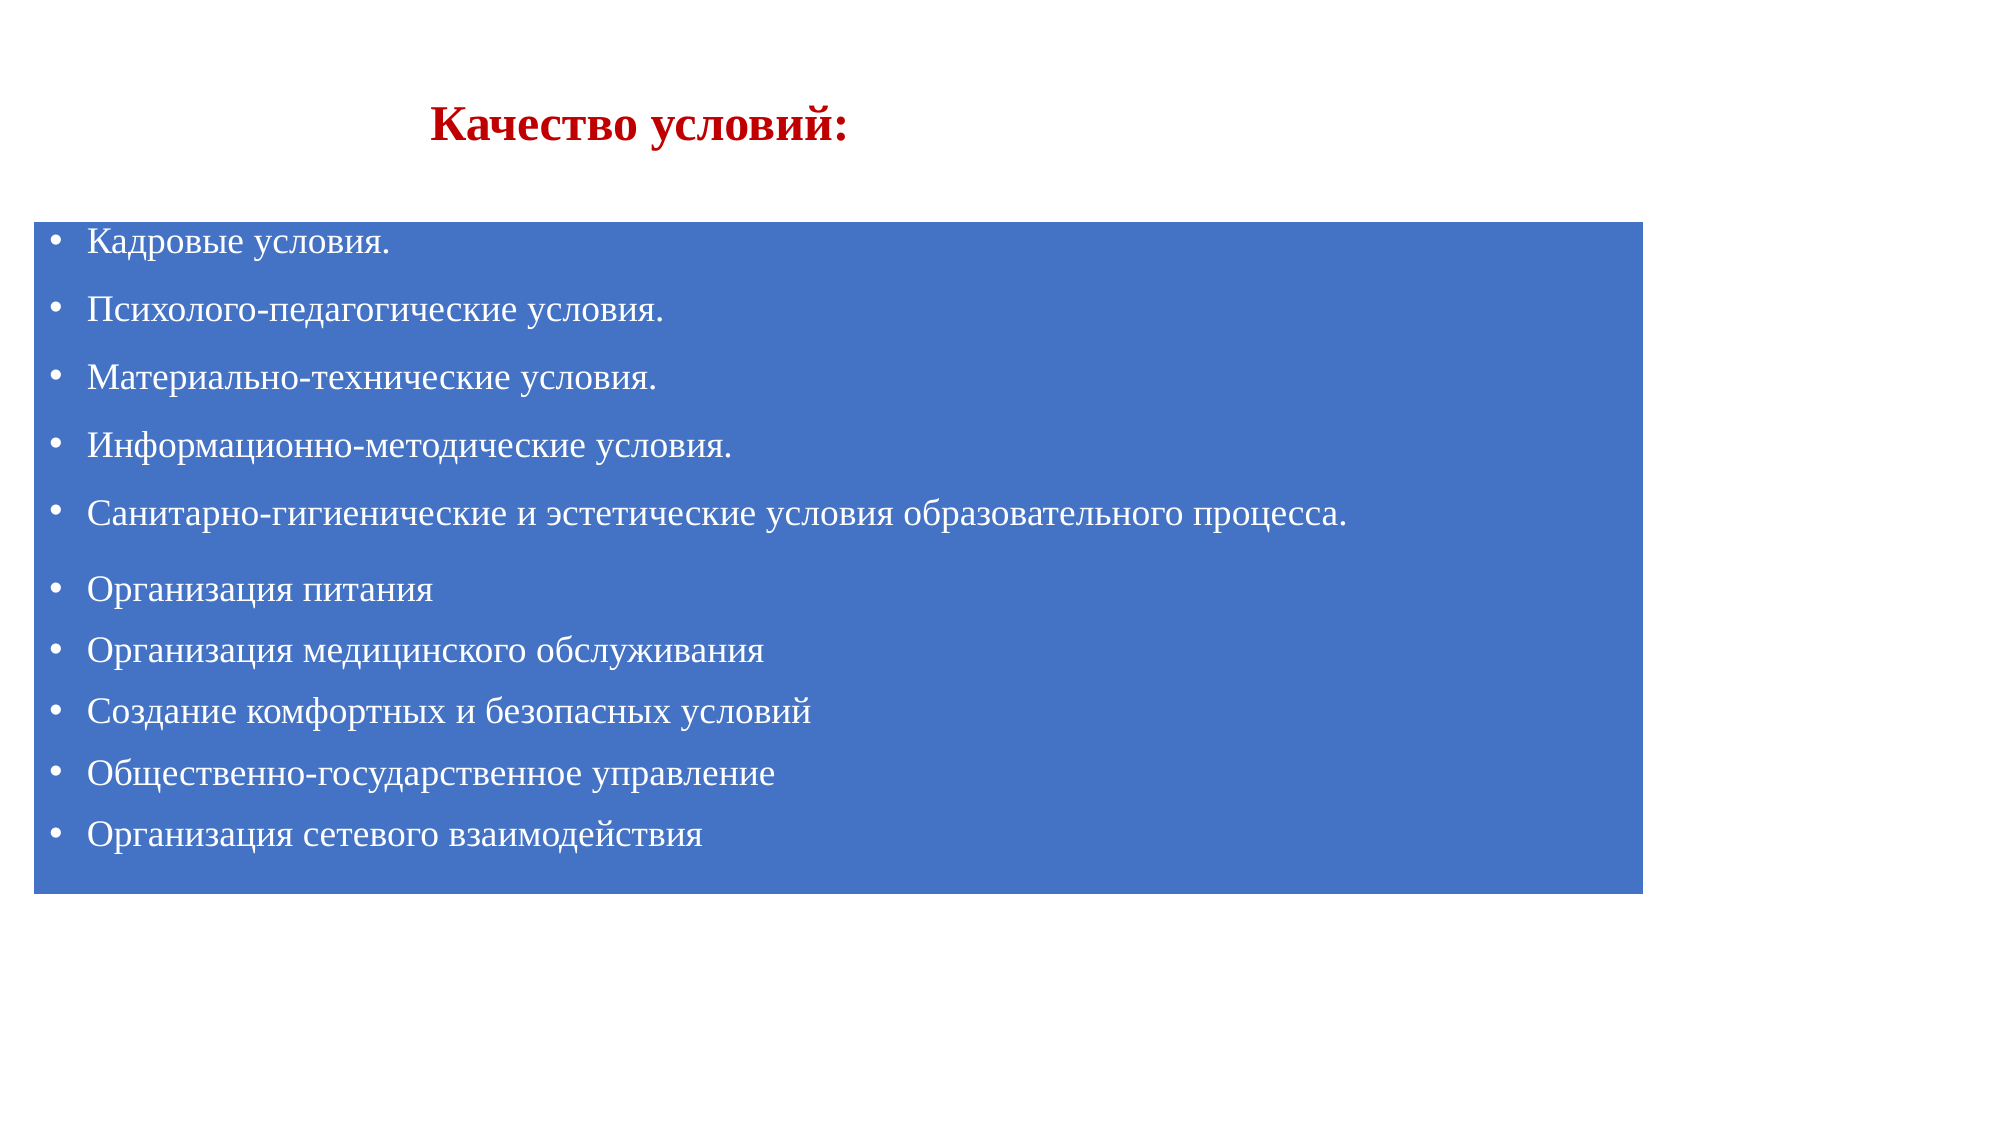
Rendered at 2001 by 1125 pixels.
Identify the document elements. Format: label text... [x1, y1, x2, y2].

list Кадровые условия. Психолого-педагогические условия. Материально-технические условия. Информационно-методические условия. Санитарно-гигиенические и эстетические условия образовательного процесса. Организация питания Организация медицинского обслуживания Создание комфортных и безопасных условий Общественно-государственное управление Организация сетевого взаимодействия [34, 222, 1643, 894]
title Качество условий: [123, 97, 1157, 286]
